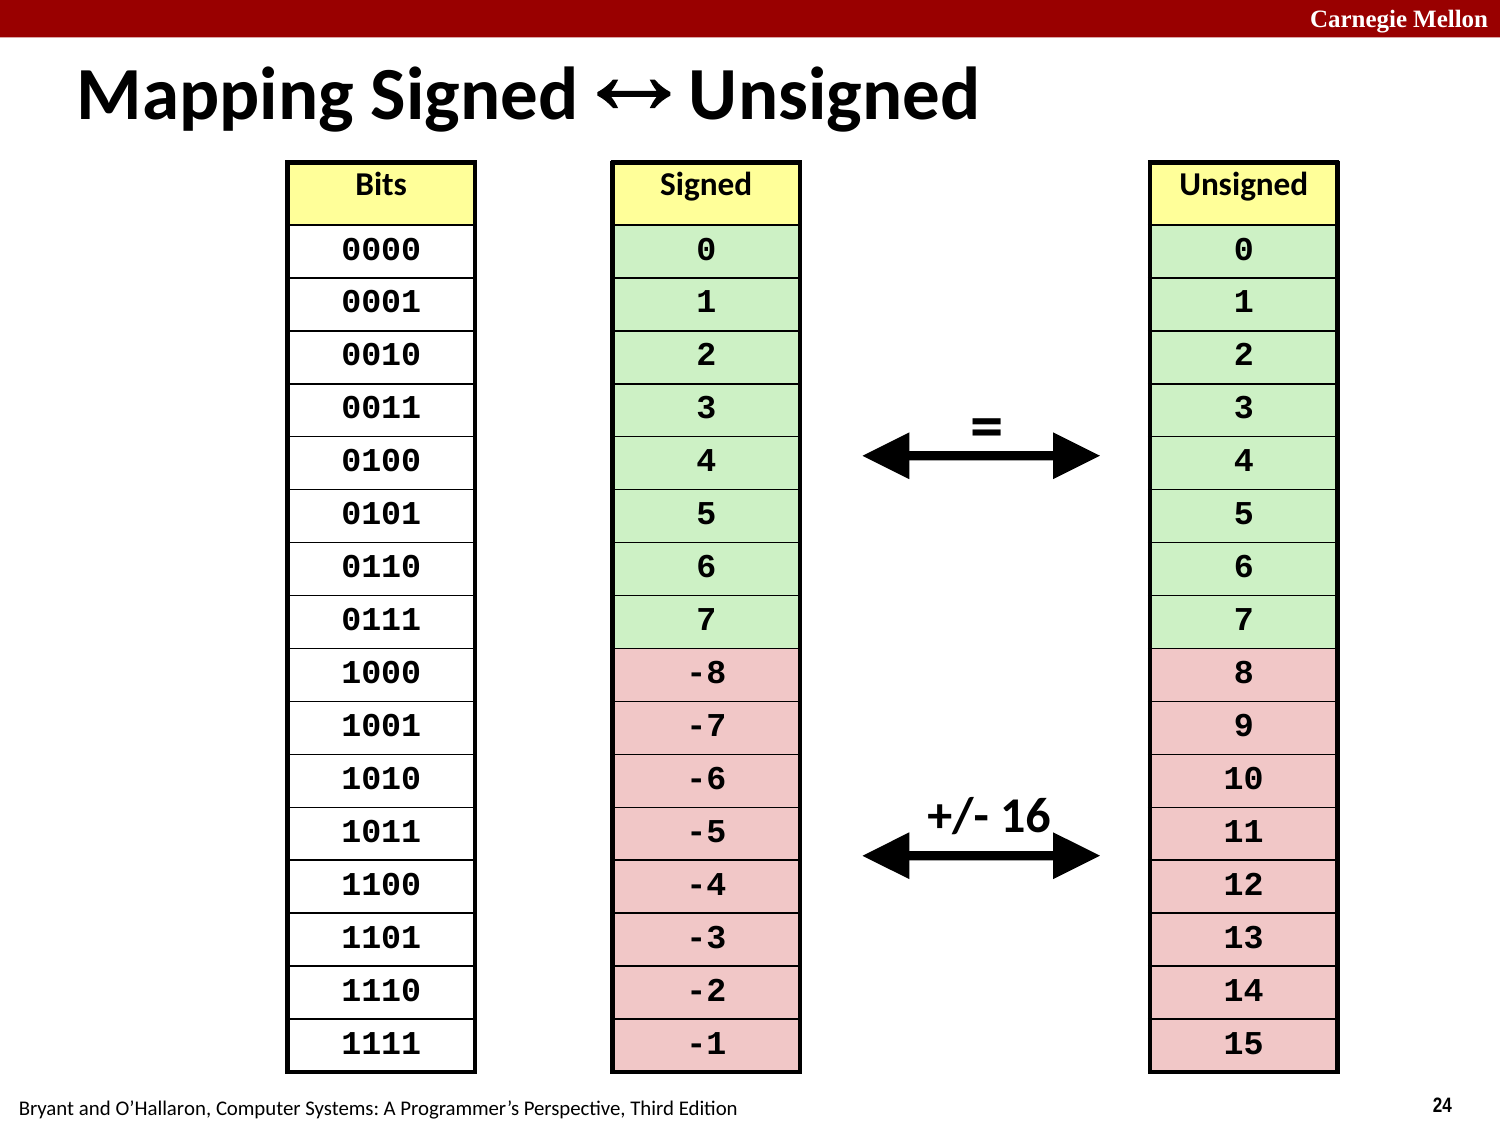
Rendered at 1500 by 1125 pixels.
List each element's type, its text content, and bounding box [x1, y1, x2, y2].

table_cell 0111 [290, 596, 473, 648]
table_cell 1000 [290, 649, 473, 701]
table_cell 2 [615, 332, 798, 383]
table_cell 0100 [290, 437, 473, 489]
table_cell -2 [615, 967, 798, 1018]
table_cell -5 [615, 808, 798, 859]
table_cell -7 [615, 702, 798, 754]
table_cell 1 [1152, 279, 1335, 330]
table_cell 5 [1152, 490, 1335, 542]
table_cell 0110 [290, 543, 473, 595]
table_header Signed [615, 165, 798, 224]
table_cell 1001 [290, 702, 473, 754]
table_cell 1100 [290, 861, 473, 912]
table_cell -1 [615, 1020, 798, 1070]
table_cell 3 [1152, 385, 1335, 436]
table_cell 7 [1152, 596, 1335, 648]
table_cell 4 [615, 437, 798, 489]
table_cell 14 [1152, 967, 1335, 1018]
table_cell 1111 [290, 1020, 473, 1070]
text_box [862, 374, 1101, 472]
table_cell 8 [1152, 649, 1335, 701]
title Mapping Signed  Unsigned [66, 40, 1187, 238]
table_cell -8 [615, 649, 798, 701]
table_header Unsigned [1152, 165, 1335, 224]
table_cell 9 [1152, 702, 1335, 754]
table_cell 1101 [290, 914, 473, 965]
table_cell 3 [615, 385, 798, 436]
table_cell 0101 [290, 490, 473, 542]
table_cell 6 [1152, 543, 1335, 595]
table_cell 4 [1152, 437, 1335, 489]
table_cell 11 [1152, 808, 1335, 859]
table_cell 0 [615, 226, 798, 277]
table_cell 2 [1152, 332, 1335, 383]
table_cell 0010 [290, 332, 473, 383]
table_cell 6 [615, 543, 798, 595]
table_cell -6 [615, 755, 798, 807]
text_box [862, 774, 1101, 856]
table_cell 0001 [290, 279, 473, 330]
table_cell -4 [615, 861, 798, 912]
table_cell 13 [1152, 914, 1335, 965]
table_cell -3 [615, 914, 798, 965]
table_header Bits [290, 165, 473, 224]
table_cell 1 [615, 279, 798, 330]
table_cell 1011 [290, 808, 473, 859]
table_cell 5 [615, 490, 798, 542]
table_cell 10 [1152, 755, 1335, 807]
table_cell 0 [1152, 226, 1335, 277]
table_cell 1110 [290, 967, 473, 1018]
table_cell 0011 [290, 385, 473, 436]
table_cell 1010 [290, 755, 473, 807]
table_cell 0000 [290, 226, 473, 277]
table_cell 15 [1152, 1020, 1335, 1070]
table_cell 7 [615, 596, 798, 648]
table_cell 12 [1152, 861, 1335, 912]
